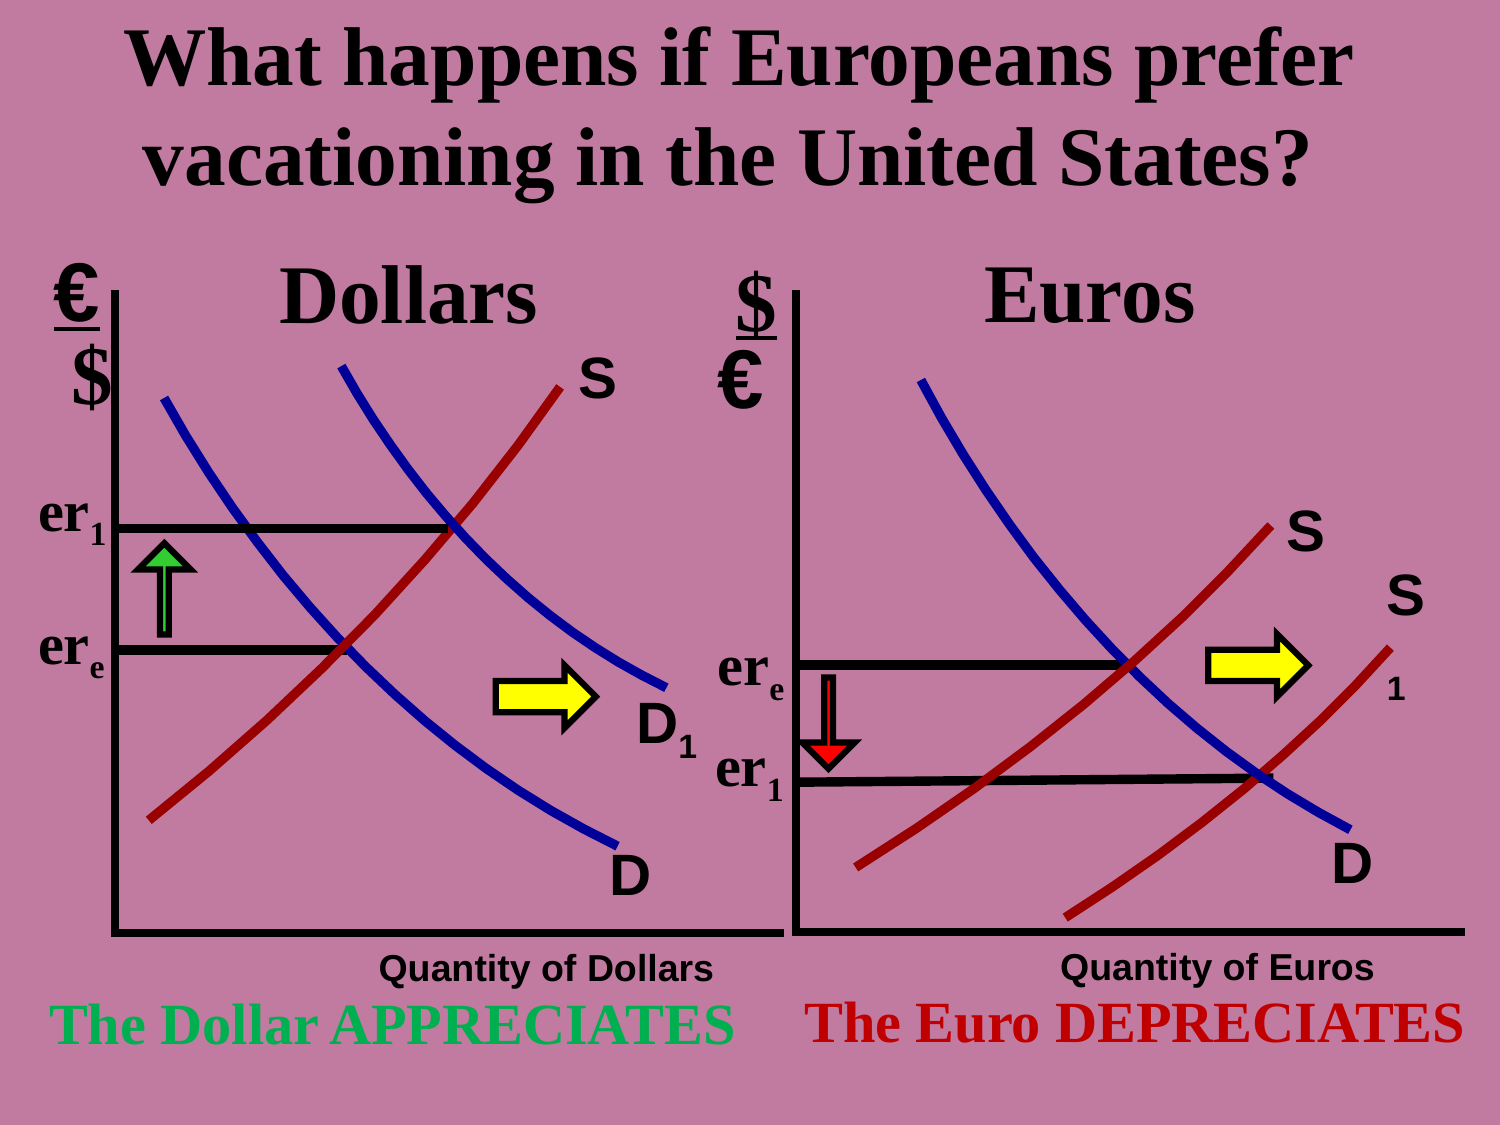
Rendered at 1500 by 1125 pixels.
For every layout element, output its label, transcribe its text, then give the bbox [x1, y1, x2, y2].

text_box $ [720, 239, 771, 288]
text_box $ [61, 348, 87, 430]
text_box ere [23, 598, 105, 685]
text_box er1 [23, 465, 105, 551]
text_box The Dollar APPRECIATES [34, 978, 774, 1064]
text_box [791, 289, 1466, 937]
text_box Quantity of Euros [1045, 944, 1465, 976]
text_box What happens if Europeans prefer vacationing in the United States? [0, 0, 1489, 212]
text_box € [39, 230, 112, 348]
text_box The Euro DEPRECIATES [789, 976, 1489, 1063]
text_box Quantity of Dollars [363, 943, 812, 1012]
text_box Dollars [240, 232, 578, 288]
text_box Euros [921, 232, 1259, 288]
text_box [110, 290, 785, 938]
